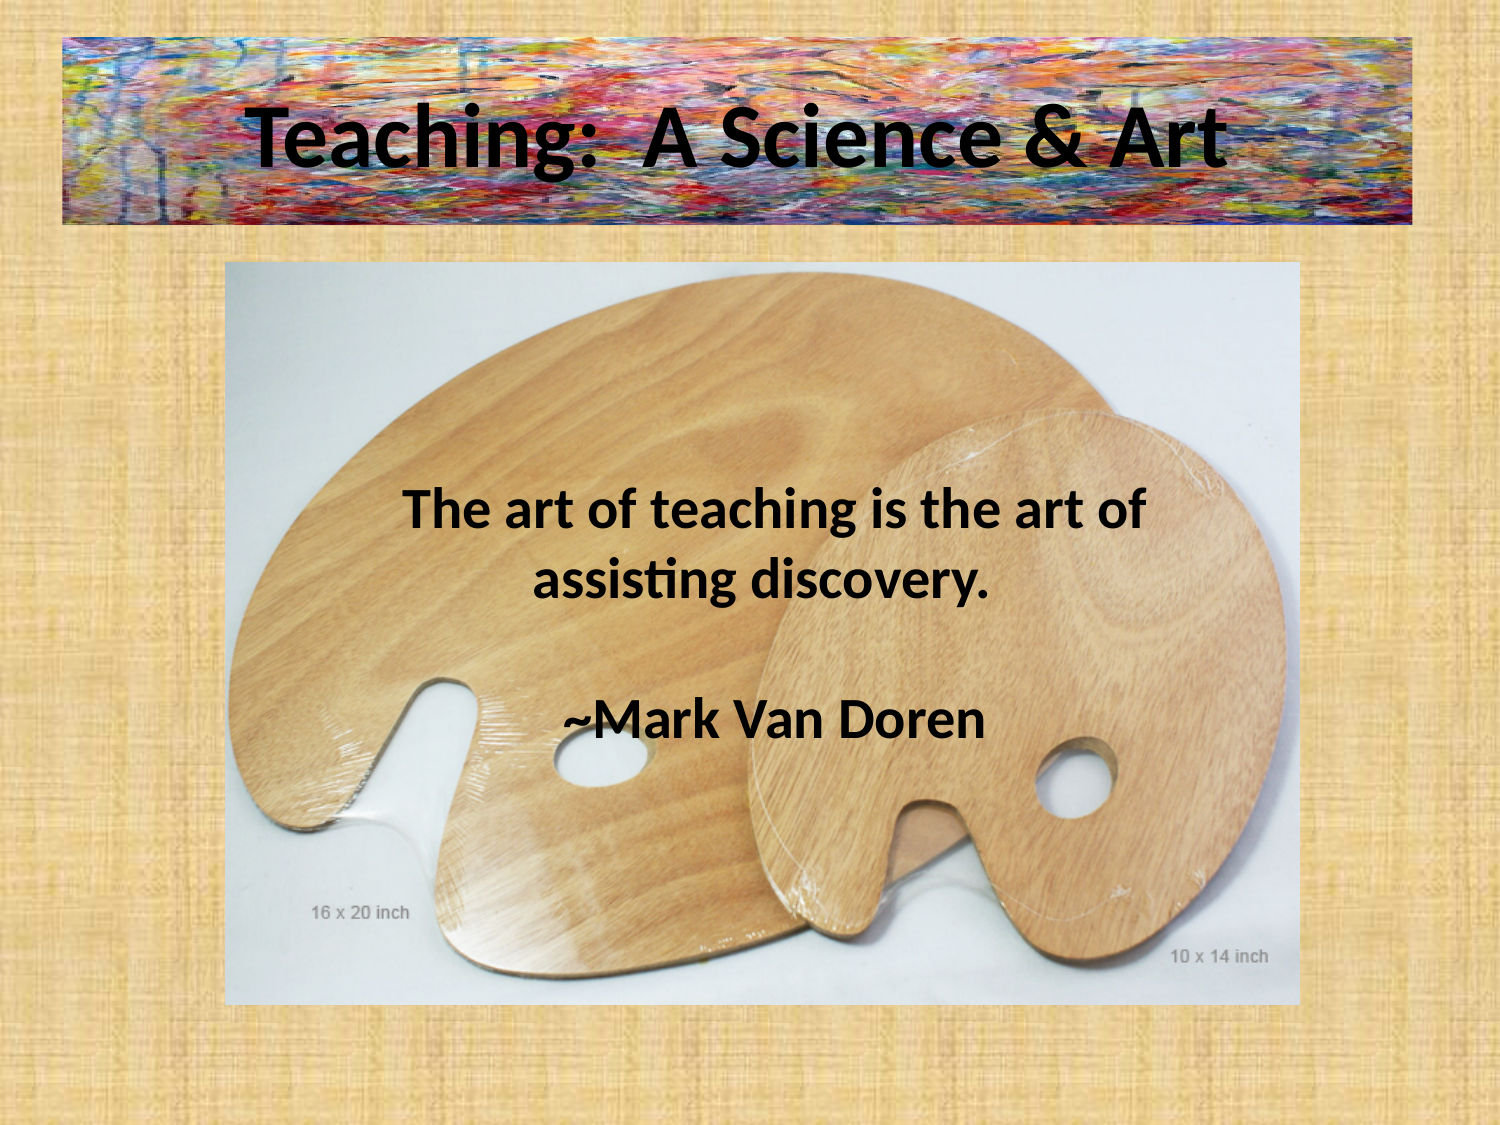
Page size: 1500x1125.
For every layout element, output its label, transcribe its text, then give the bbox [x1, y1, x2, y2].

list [224, 262, 1300, 1006]
title Teaching: A Science & Art [62, 37, 1413, 225]
picture [0, 0, 1500, 1125]
